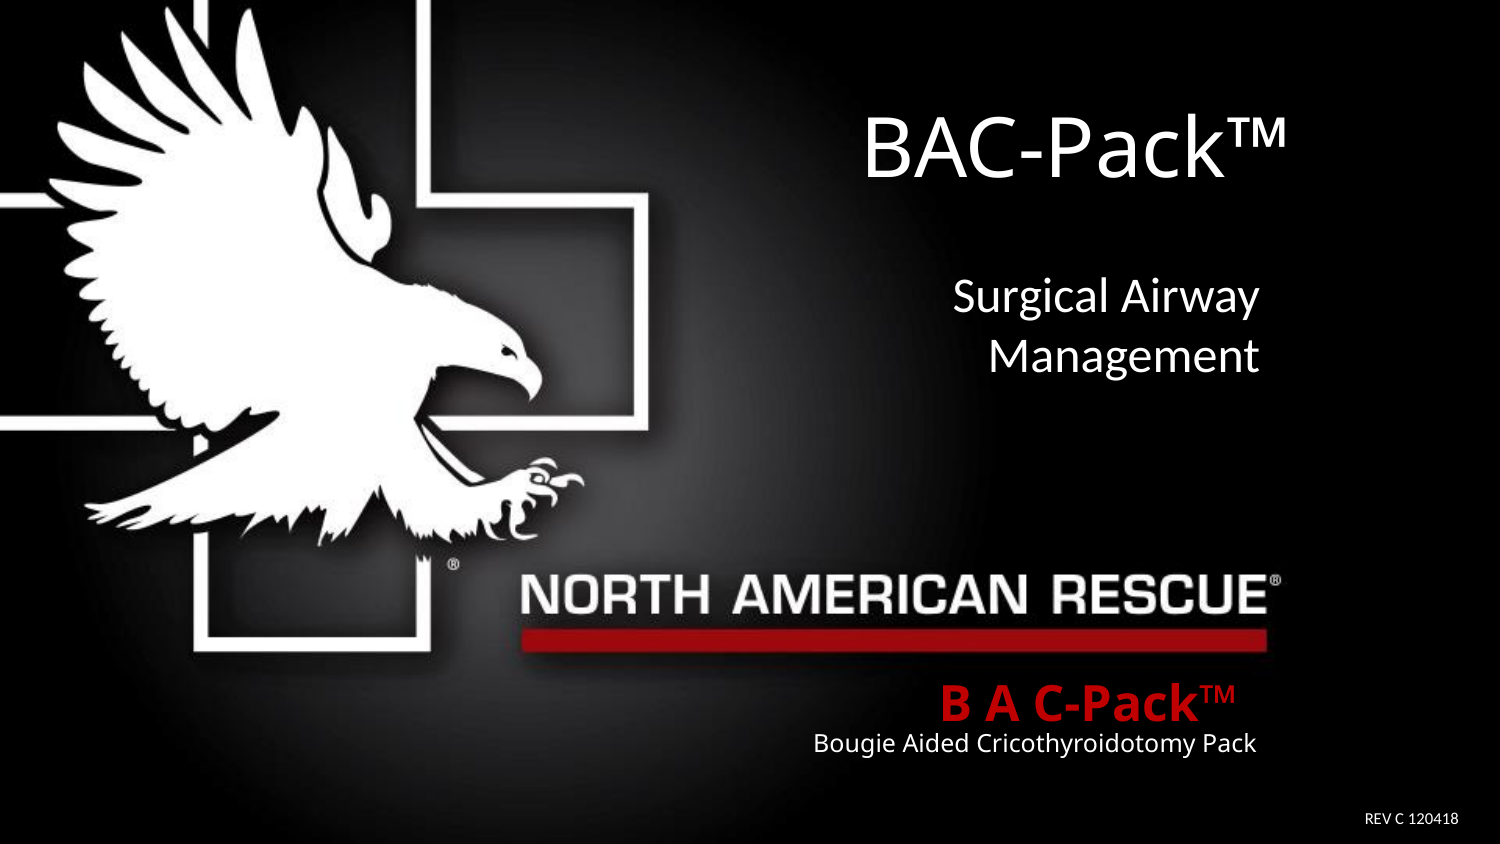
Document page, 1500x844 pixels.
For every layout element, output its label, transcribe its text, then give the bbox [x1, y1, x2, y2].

list Bougie Aided Cricothyroidotomy Pack [496, 723, 1264, 776]
text_box Surgical Airway Management [834, 255, 1275, 390]
list B A C-Pack™ [438, 670, 1264, 724]
text_box BAC-Pack™ [845, 86, 1306, 202]
text_box REV C 120418 [1349, 800, 1474, 836]
picture [0, 0, 1500, 844]
